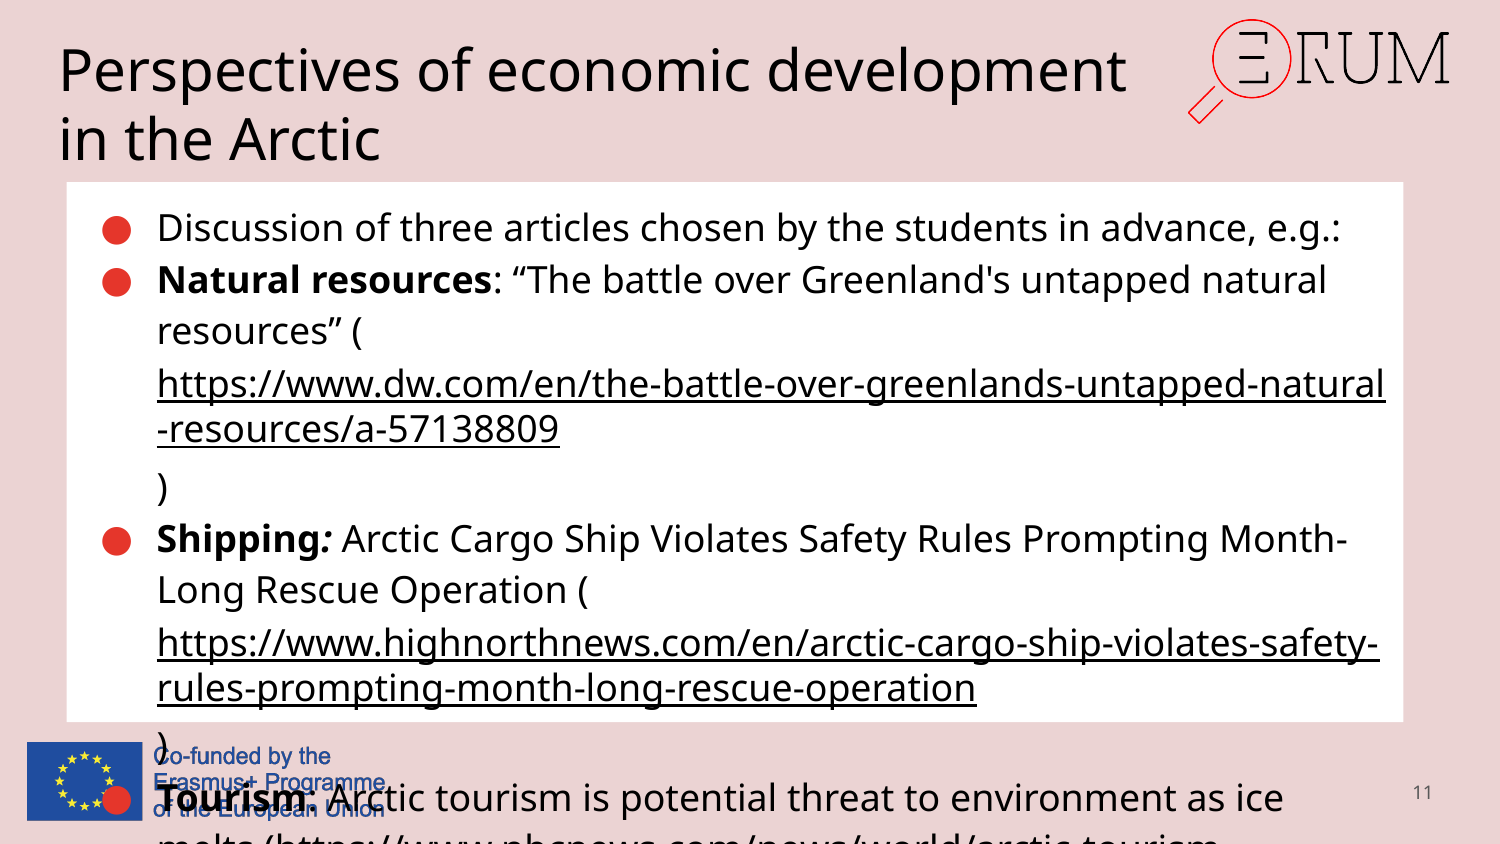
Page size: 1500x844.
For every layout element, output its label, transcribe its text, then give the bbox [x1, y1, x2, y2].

list Discussion of three articles chosen by the students in advance, e.g.: Natural resources: “The battle over Greenland's untapped natural resources” (https://www.dw.com/en/the-battle-over-greenlands-untapped-natural-resources/a-57138809) Shipping: Arctic Cargo Ship Violates Safety Rules Prompting Month-Long Rescue Operation (https://www.highnorthnews.com/en/arctic-cargo-ship-violates-safety-rules-prompting-month-long-rescue-operation) Tourism: Arctic tourism is potential threat to environment as ice melts (https://www.nbcnews.com/news/world/arctic-tourism-potential-threat-environment-ice-melts-n833956) [66, 182, 1404, 723]
title Perspectives of economic development in the Arctic [43, 17, 1160, 112]
picture [1136, 0, 1500, 137]
picture [27, 742, 385, 821]
slide_number 11 [1358, 761, 1449, 826]
